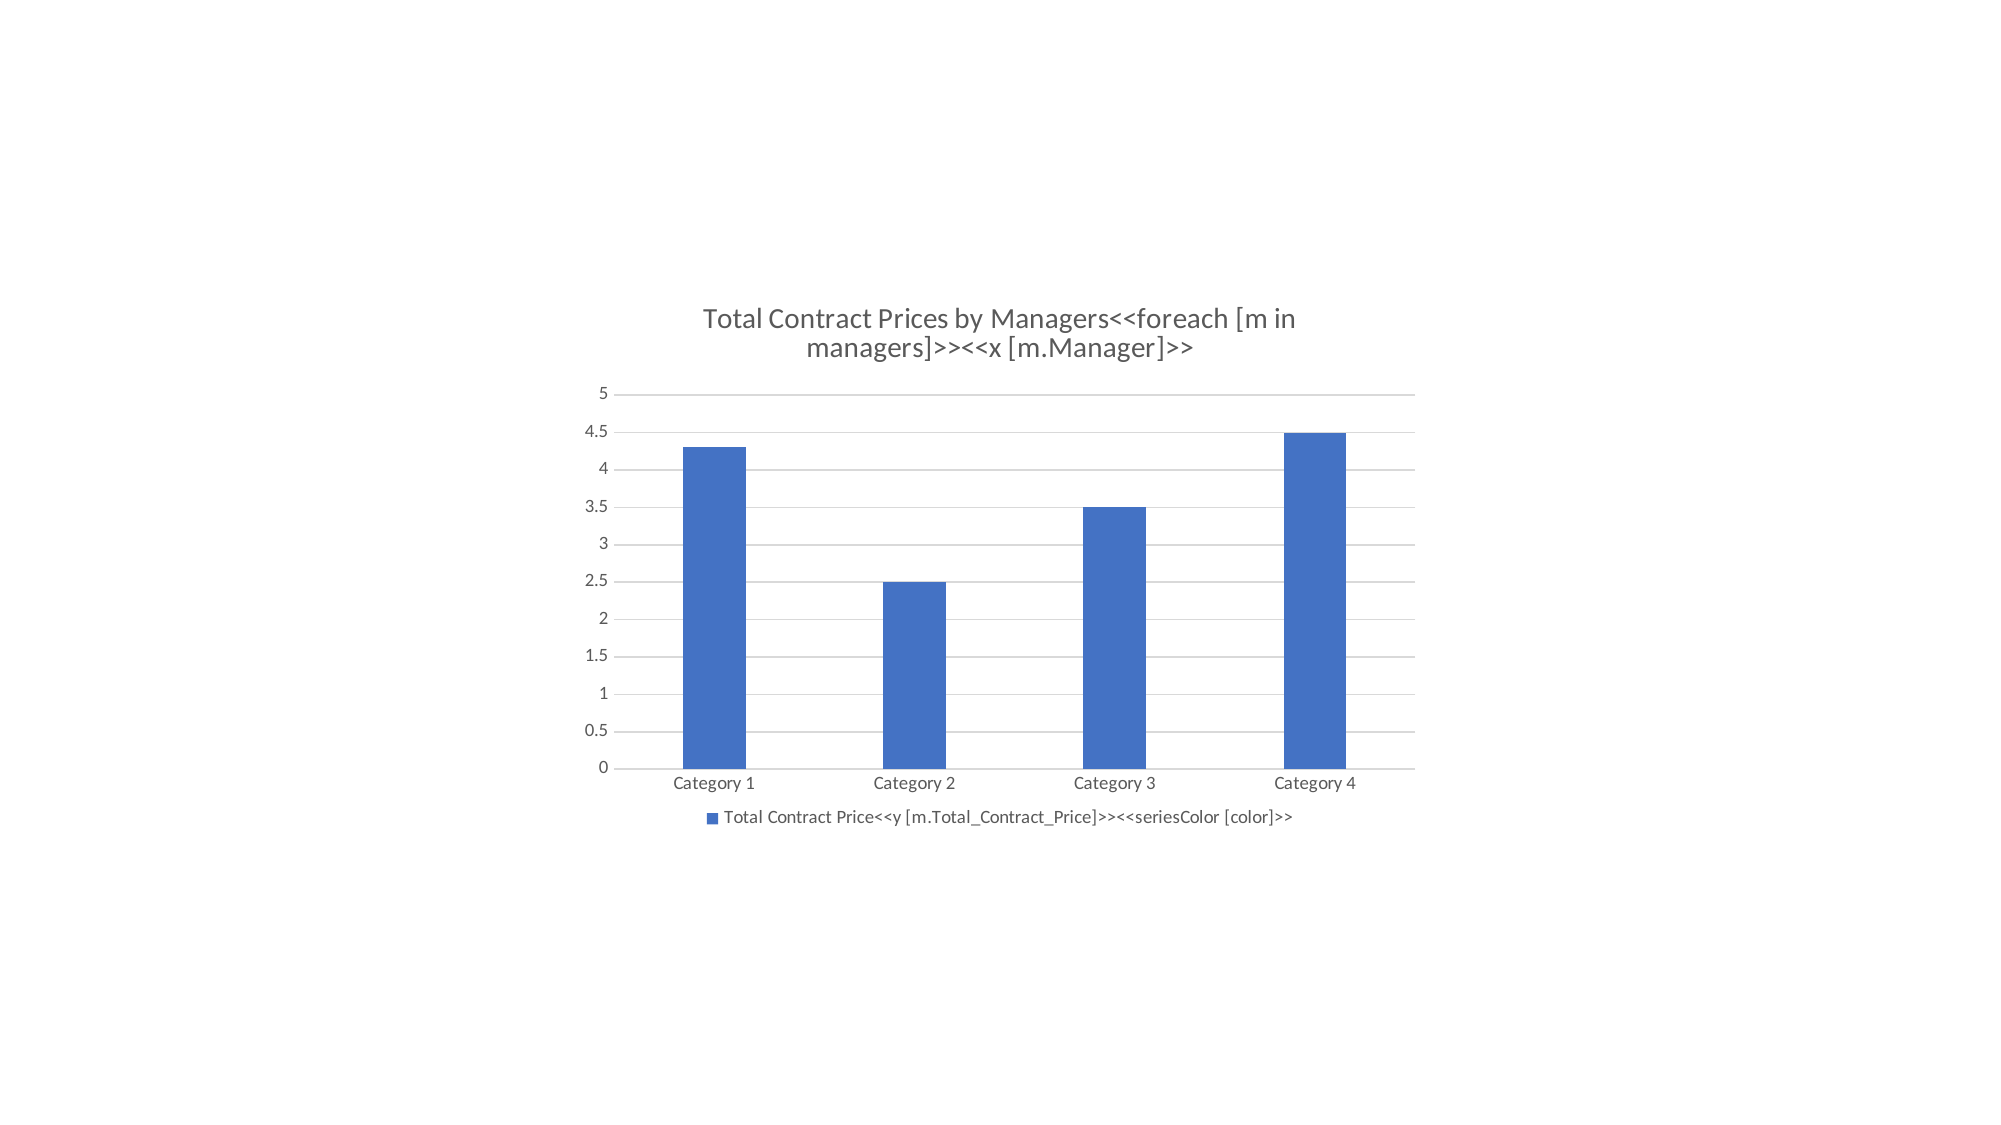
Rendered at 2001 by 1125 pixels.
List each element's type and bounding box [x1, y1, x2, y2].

chart [567, 278, 1433, 847]
